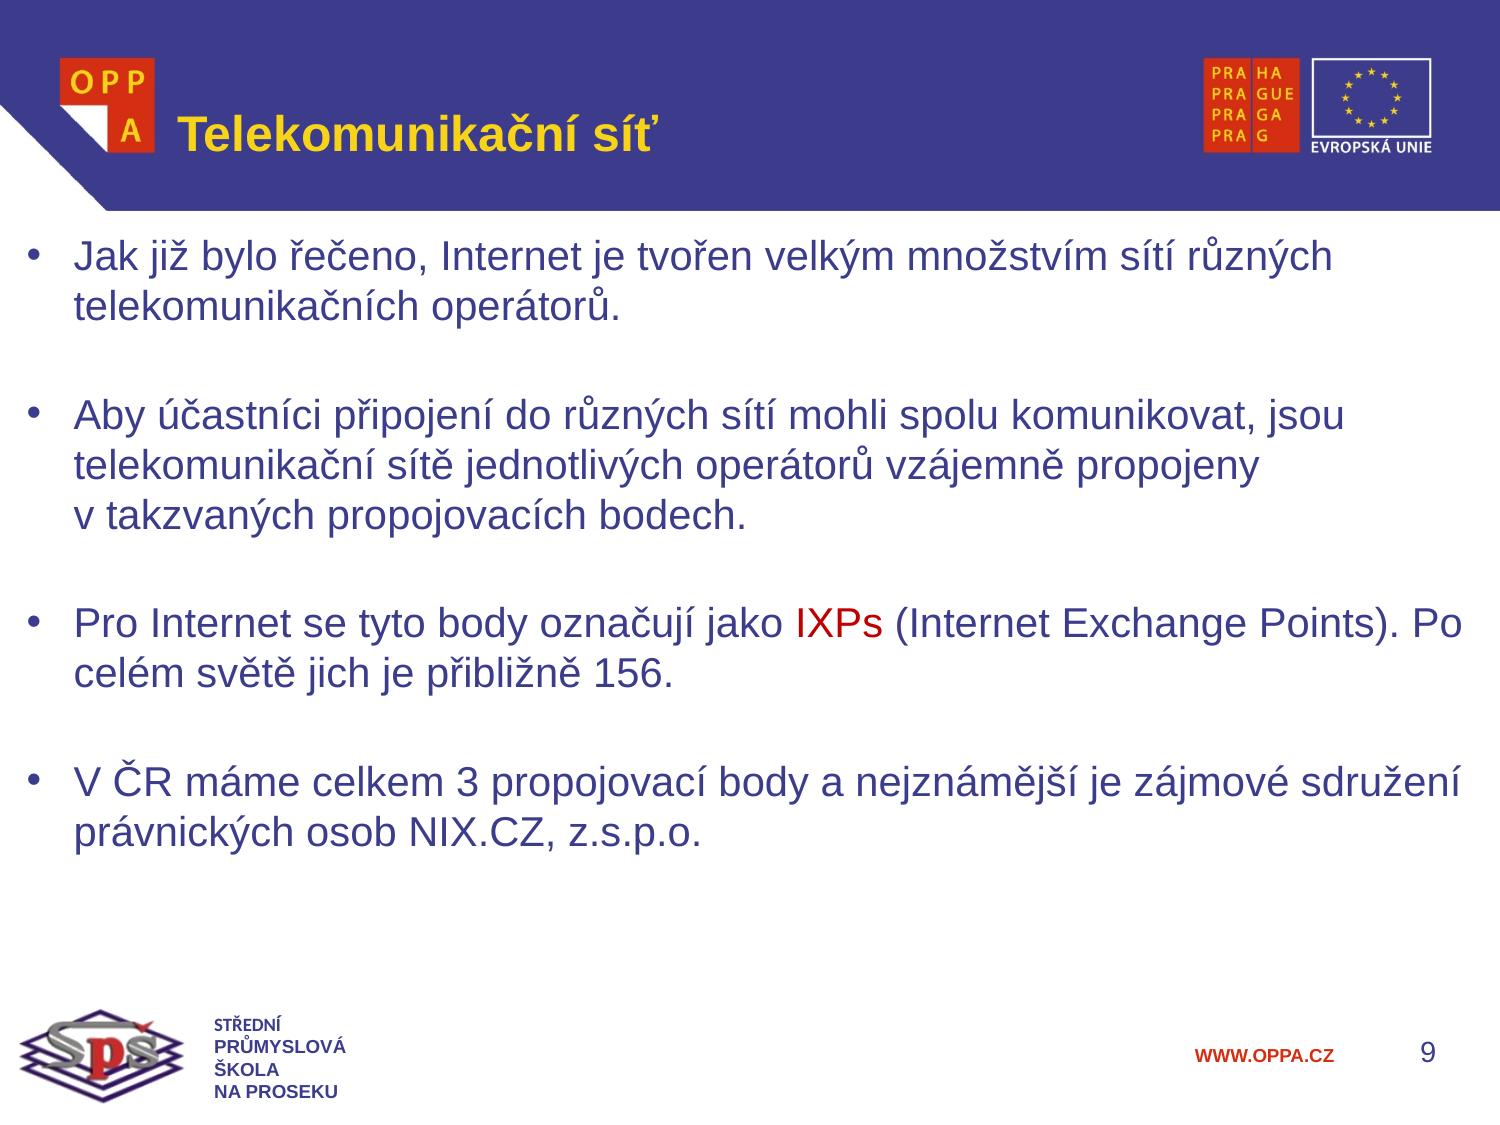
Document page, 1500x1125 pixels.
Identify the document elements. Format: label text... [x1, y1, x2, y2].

title Telekomunikační síť [177, 38, 1137, 162]
slide_number 9 [1339, 1015, 1437, 1069]
text_box Jak již bylo řečeno, Internet je tvořen velkým množstvím sítí různých telekomunikačních operátorů. Aby účastníci připojení do různých sítí mohli spolu komunikovat, jsou telekomunikační sítě jednotlivých operátorů vzájemně propojeny v takzvaných propojovacích bodech. Pro Internet se tyto body označují jako IXPs (Internet Exchange Points). Po celém světě jich je přibližně 156. V ČR máme celkem 3 propojovací body a nejznámější je zájmové sdružení právnických osob NIX.CZ, z.s.p.o. [11, 221, 1495, 916]
text_box STŘEDNÍ PRŮMYSLOVÁ ŠKOLA NA PROSEKU [199, 1004, 509, 1110]
picture [0, 0, 1500, 211]
picture [19, 1001, 186, 1107]
